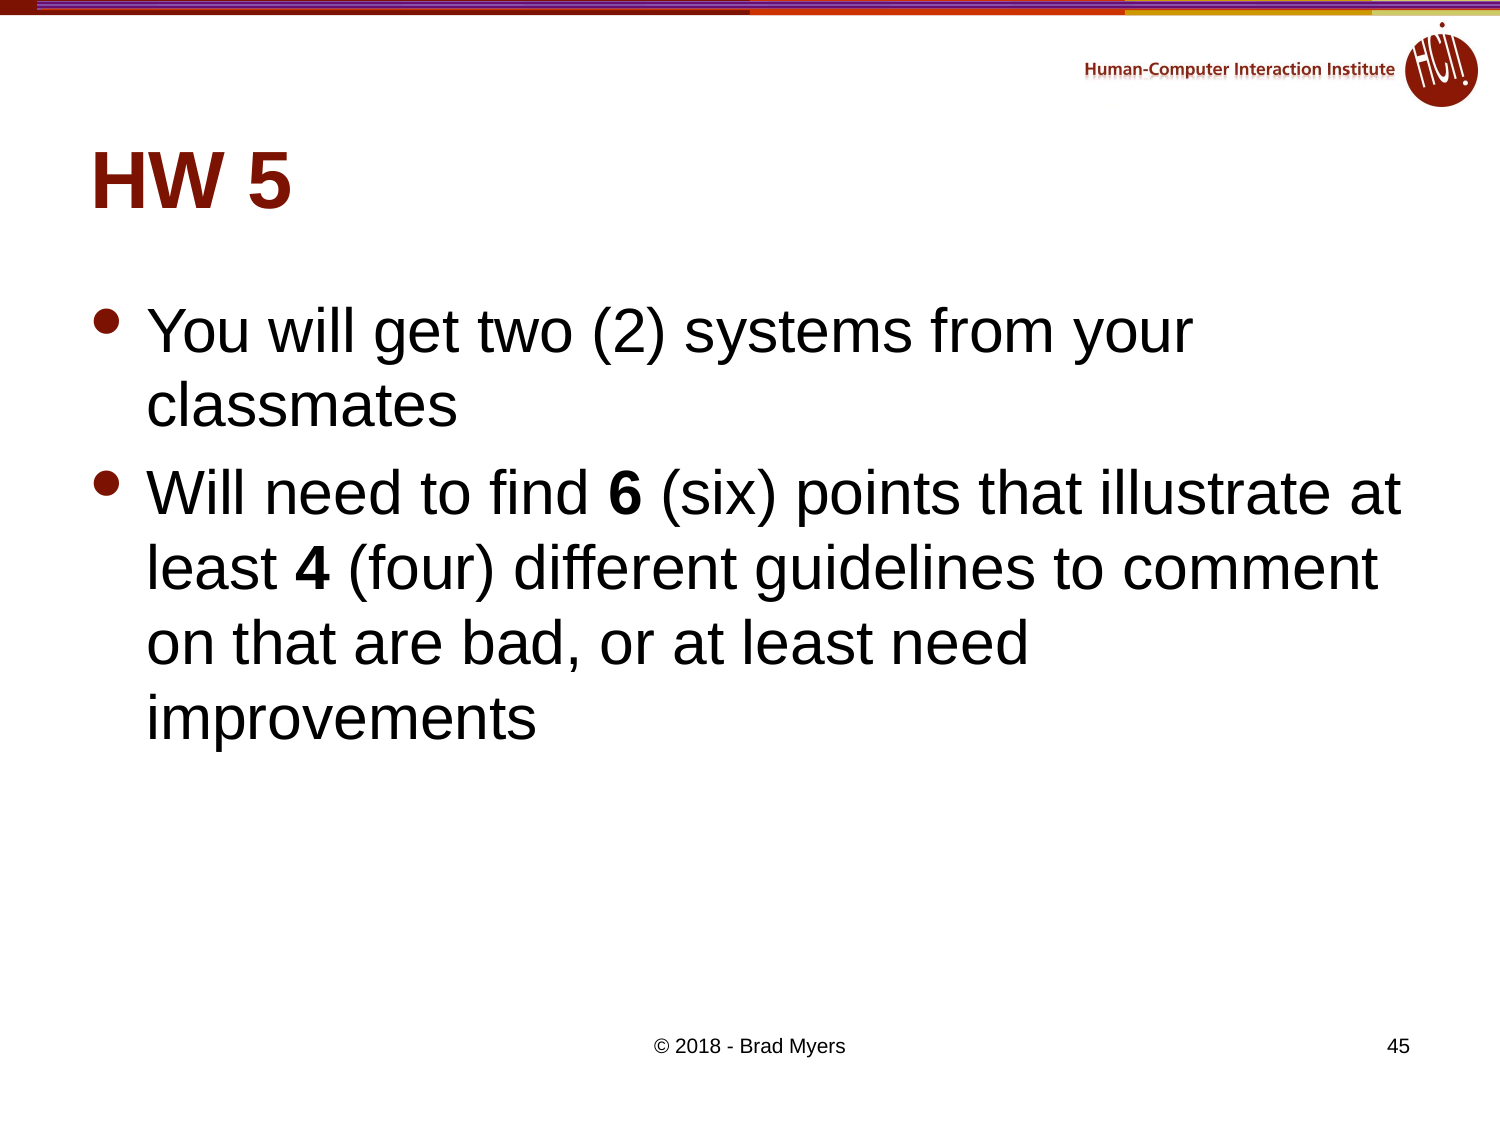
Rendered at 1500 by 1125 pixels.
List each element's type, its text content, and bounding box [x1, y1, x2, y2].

list You will get two (2) systems from your classmates Will need to find 6 (six) points that illustrate at least 4 (four) different guidelines to comment on that are bad, or at least need improvements [74, 281, 1426, 1006]
picture [1313, 22, 1478, 107]
slide_number 45 [1074, 1024, 1426, 1101]
picture [37, 1, 1500, 10]
footer © 2018 - Brad Myers [512, 1024, 988, 1101]
title HW 5 [74, 19, 1313, 233]
